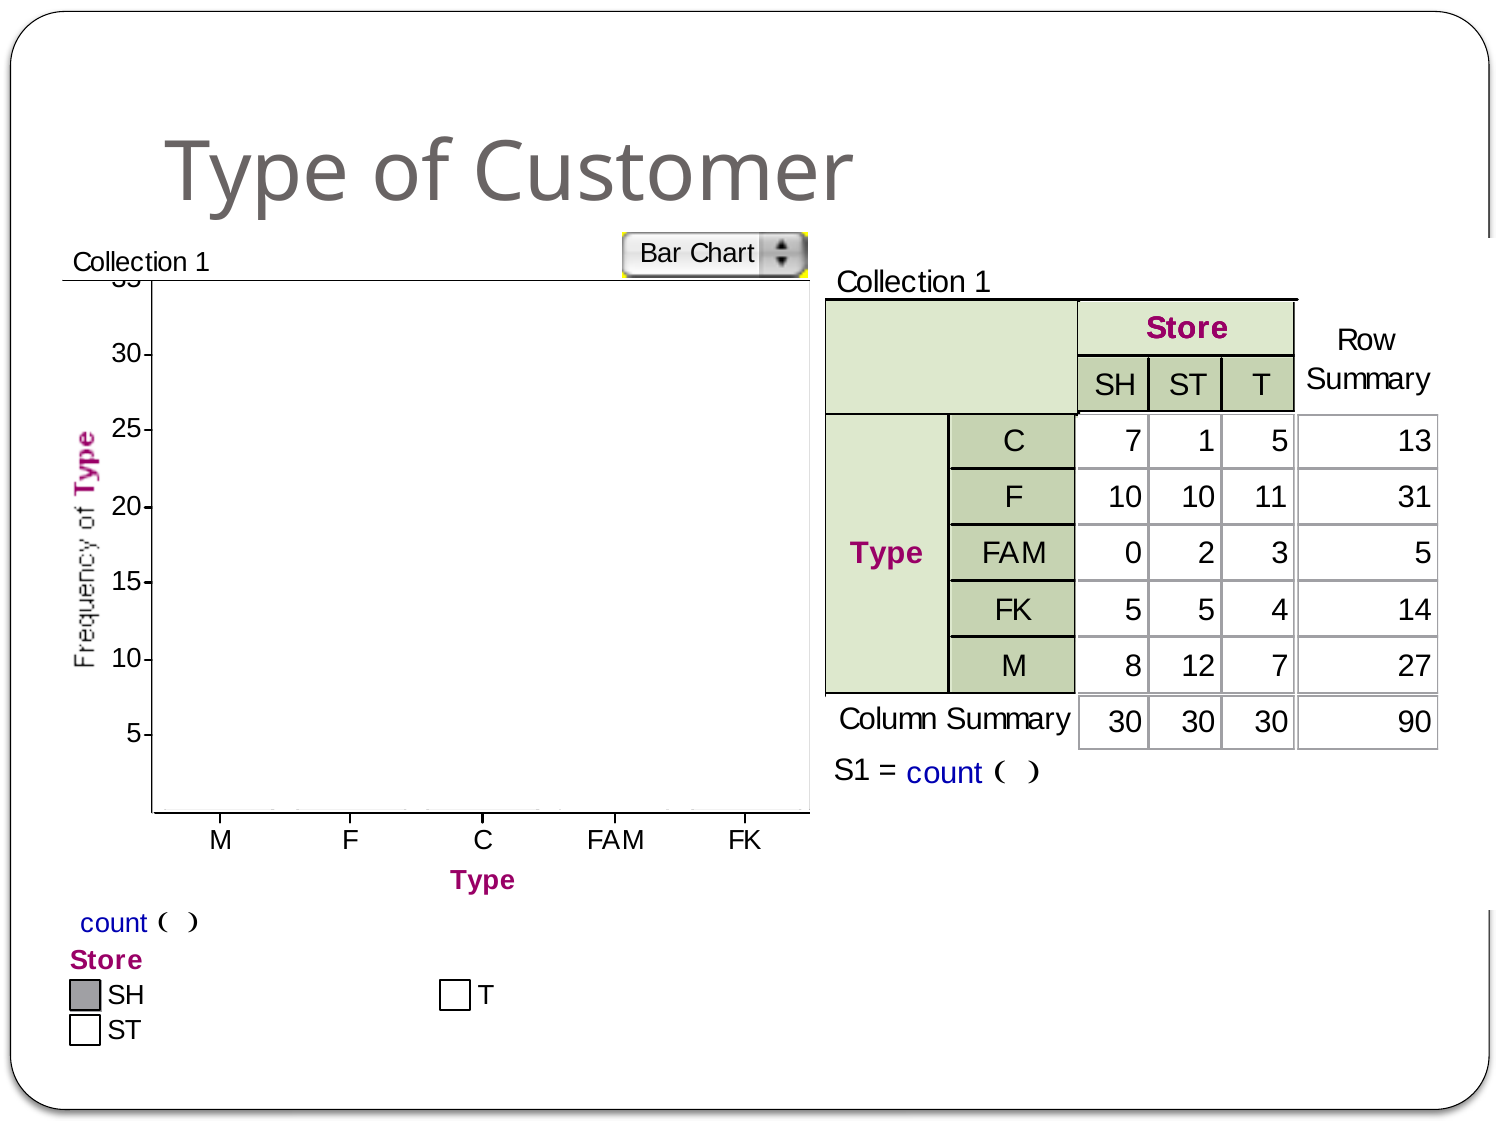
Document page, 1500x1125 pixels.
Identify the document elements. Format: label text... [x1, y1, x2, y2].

picture [62, 224, 813, 1051]
title Type of Customer [150, 45, 1425, 233]
picture [824, 237, 1500, 913]
